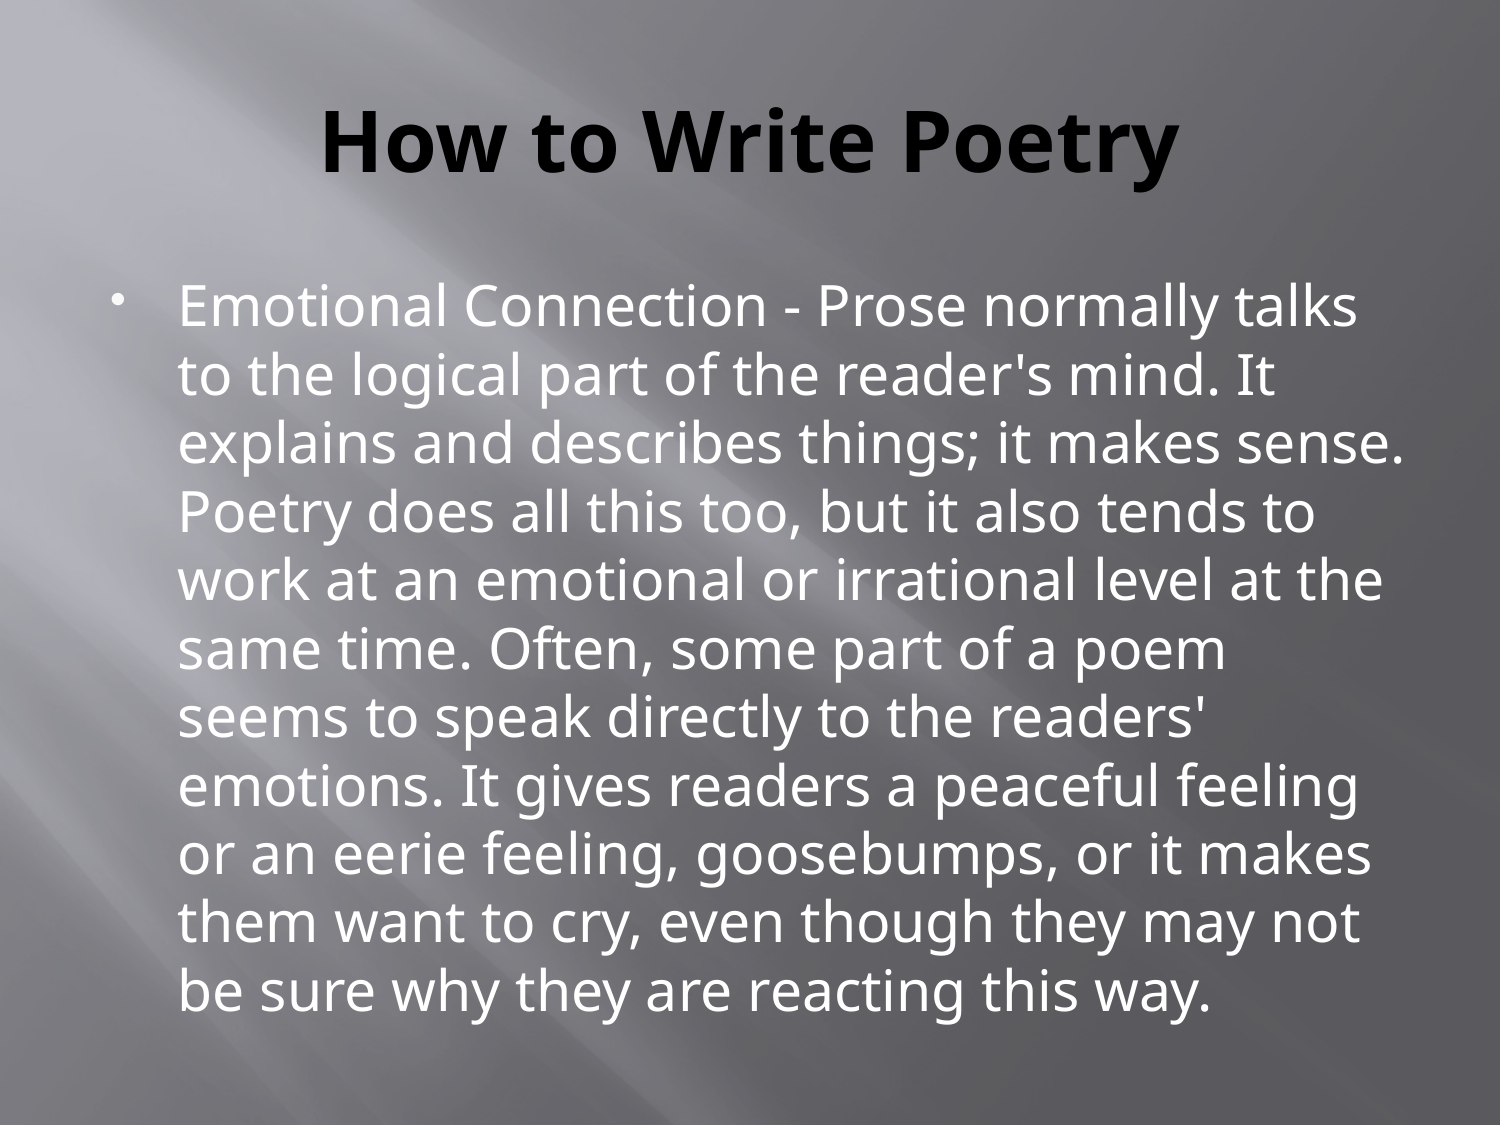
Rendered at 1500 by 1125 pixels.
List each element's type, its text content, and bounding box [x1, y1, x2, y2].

list Emotional Connection - Prose normally talks to the logical part of the reader's mind. It explains and describes things; it makes sense. Poetry does all this too, but it also tends to work at an emotional or irrational level at the same time. Often, some part of a poem seems to speak directly to the readers' emotions. It gives readers a peaceful feeling or an eerie feeling, goosebumps, or it makes them want to cry, even though they may not be sure why they are reacting this way. [75, 262, 1425, 1035]
title How to Write Poetry [75, 45, 1425, 233]
